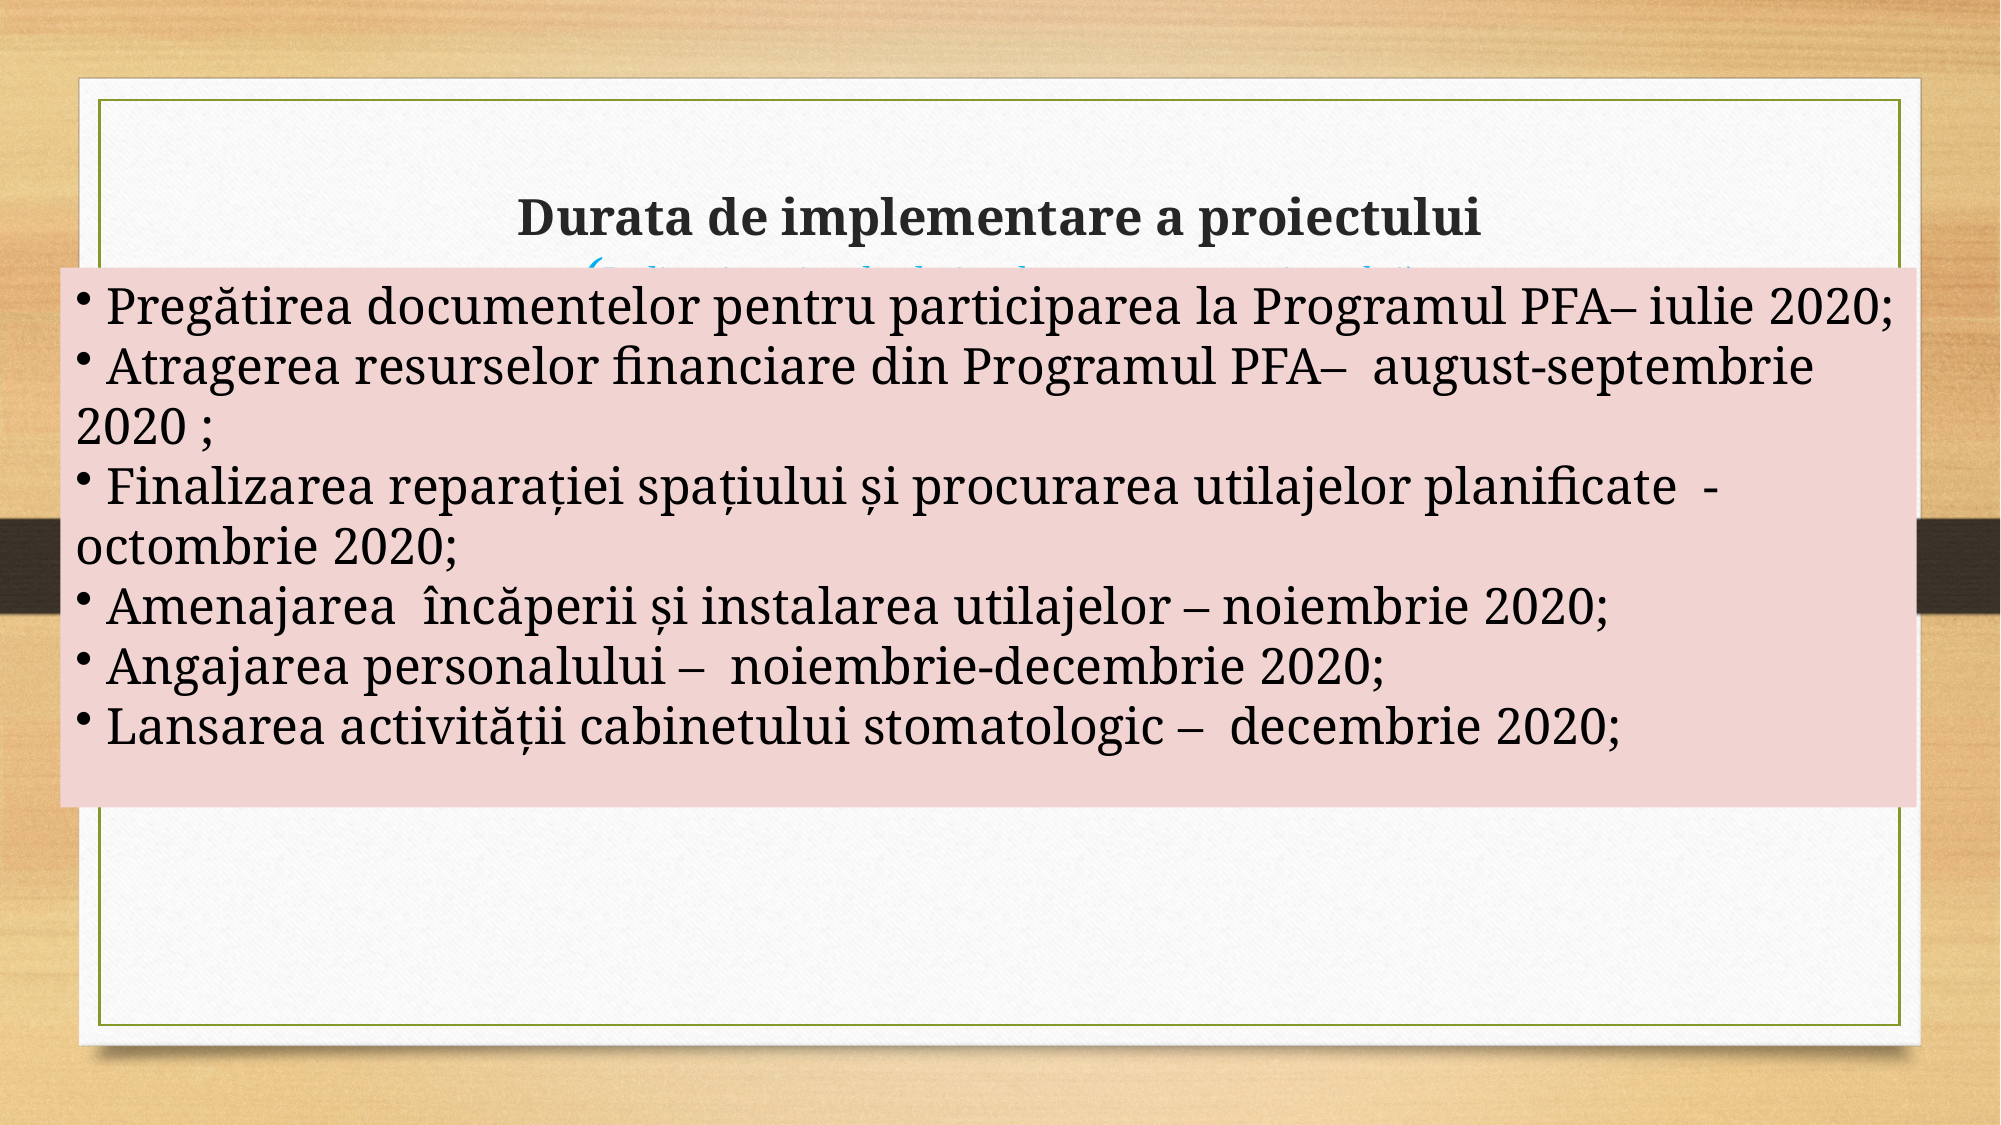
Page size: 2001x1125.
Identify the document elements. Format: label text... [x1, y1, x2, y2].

title Durata de implementare a proiectului (Indicaţi perioada de implementare a proiectului) [99, 172, 1900, 267]
text_box Pregătirea documentelor pentru participarea la Programul PFA– iulie 2020; Atragerea resurselor financiare din Programul PFA– august-septembrie 2020 ; Finalizarea reparației spațiului și procurarea utilajelor planificate - octombrie 2020; Amenajarea încăperii și instalarea utilajelor – noiembrie 2020; Angajarea personalului – noiembrie-decembrie 2020; Lansarea activității cabinetului stomatologic – decembrie 2020; [60, 267, 1917, 808]
picture [0, 0, 2001, 1125]
